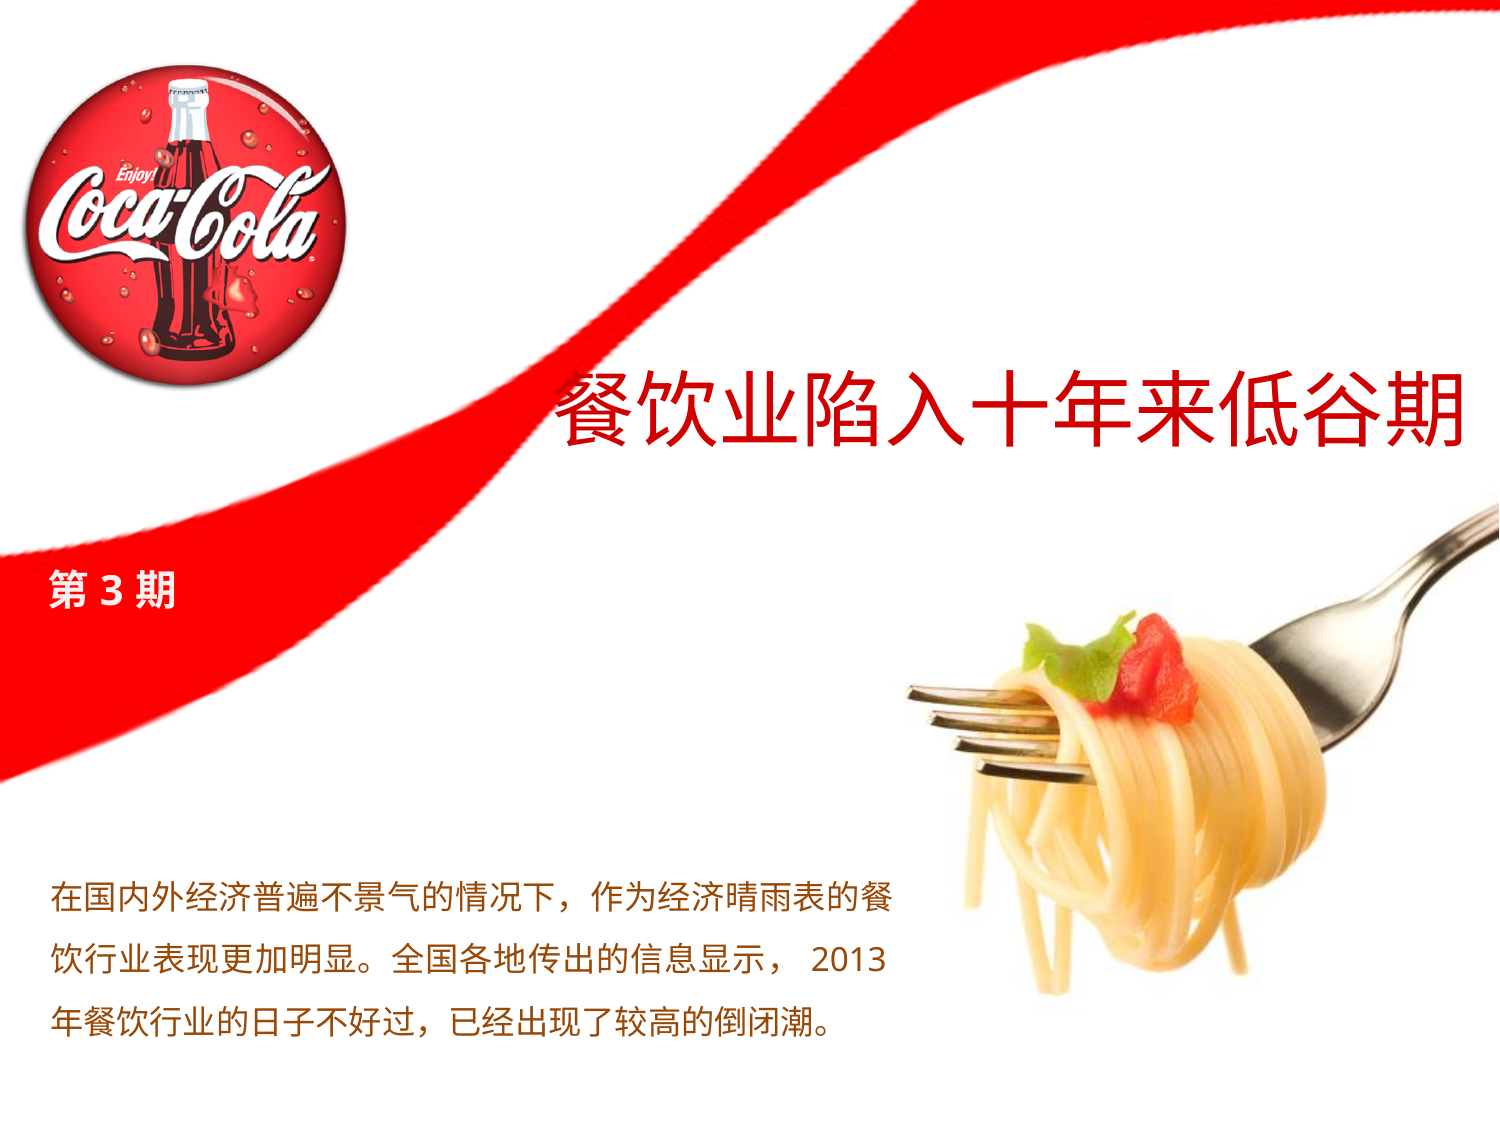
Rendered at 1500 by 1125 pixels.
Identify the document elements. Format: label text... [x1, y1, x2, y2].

text_box 在国内外经济普遍不景气的情况下，作为经济晴雨表的餐饮行业表现更加明显。全国各地传出的信息显示，2013年餐饮行业的日子不好过，已经出现了较高的倒闭潮。 [35, 845, 271, 1049]
picture [0, 0, 1500, 1125]
text_box 第3期 [29, 556, 195, 622]
